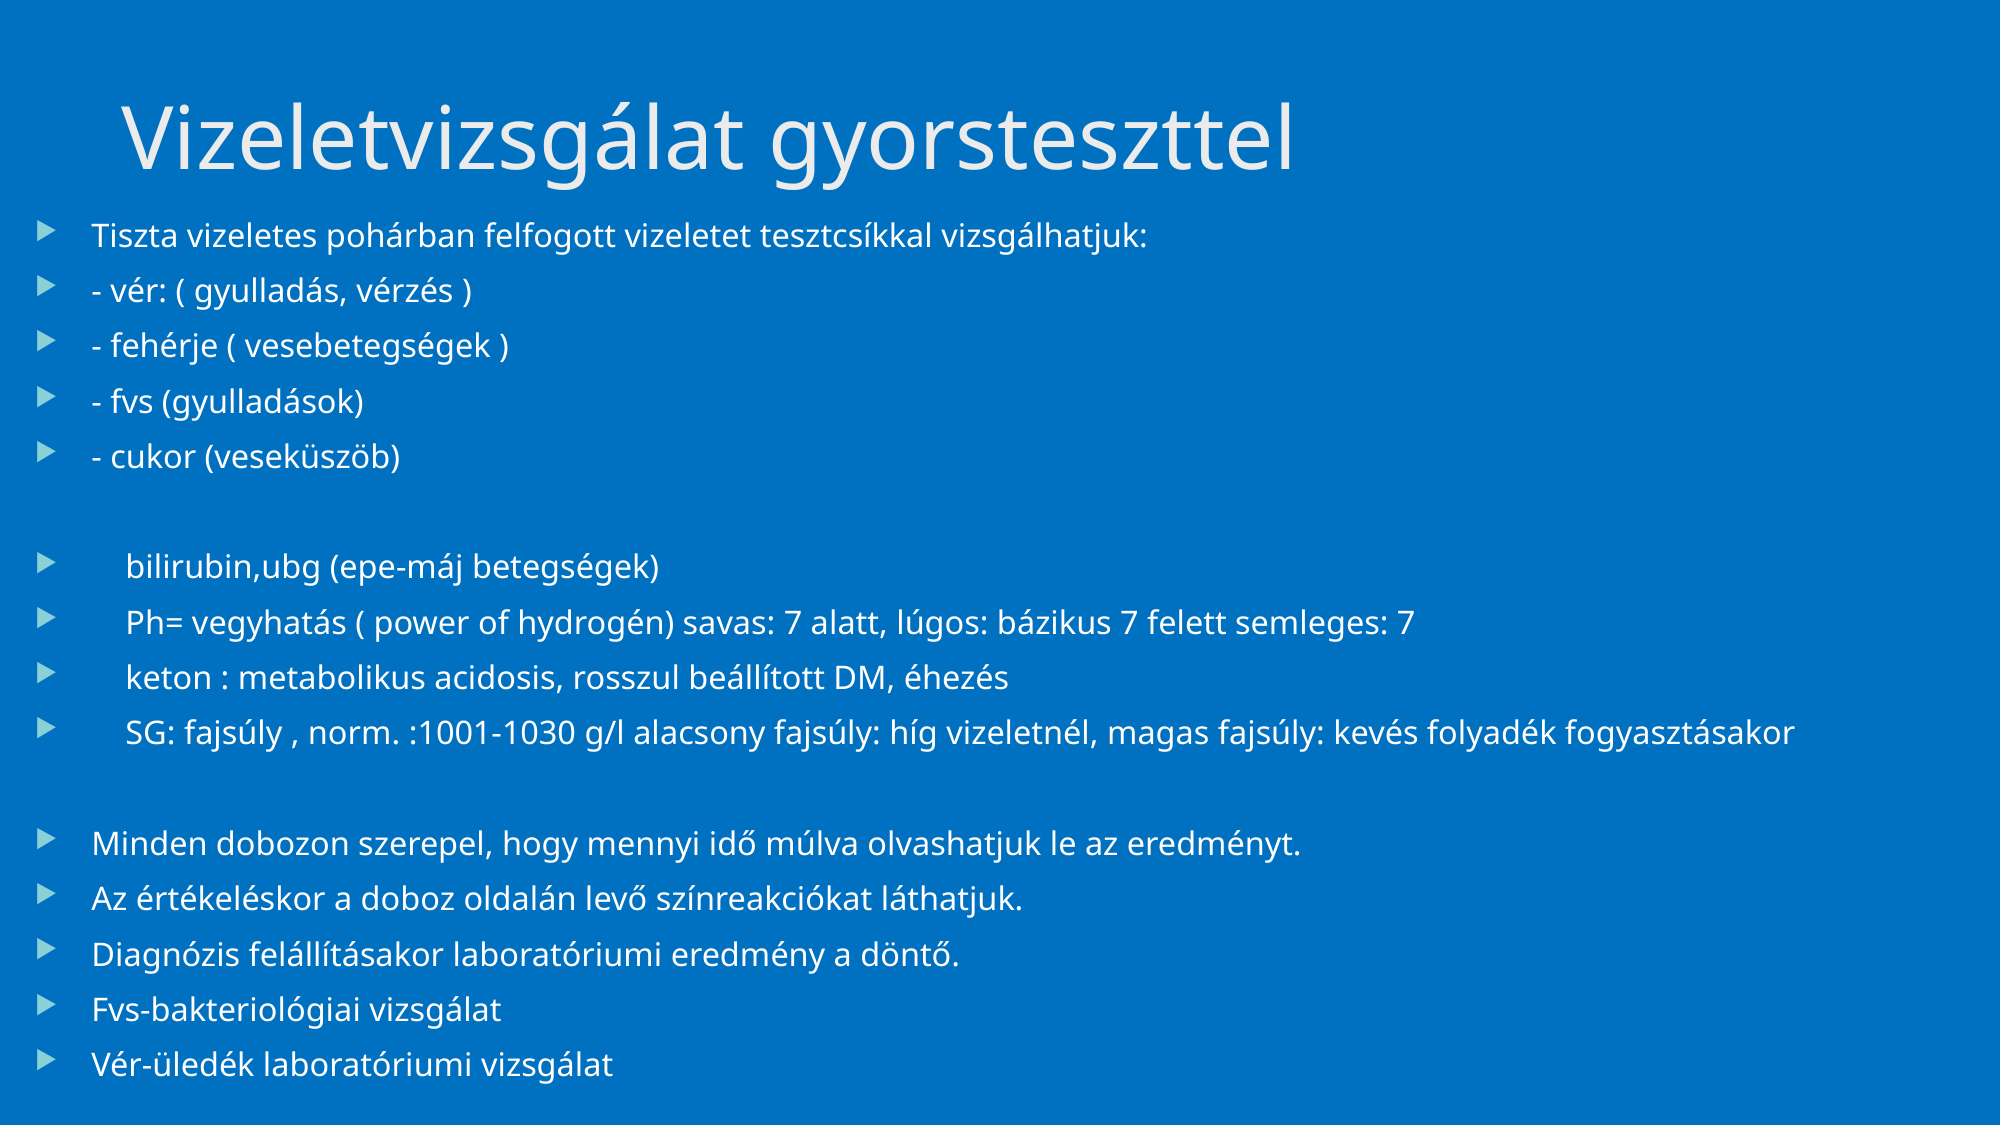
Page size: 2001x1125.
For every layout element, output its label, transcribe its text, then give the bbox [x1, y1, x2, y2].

title Vizeletvizsgálat gyorsteszttel [106, 74, 1649, 207]
list Tiszta vizeletes pohárban felfogott vizeletet tesztcsíkkal vizsgálhatjuk: - vér: ( gyulladás, vérzés ) - fehérje ( vesebetegségek ) - fvs (gyulladások) - cukor (veseküszöb) bilirubin,ubg (epe-máj betegségek) Ph= vegyhatás ( power of hydrogén) savas: 7 alatt, lúgos: bázikus 7 felett semleges: 7 keton : metabolikus acidosis, rosszul beállított DM, éhezés SG: fajsúly , norm. :1001-1030 g/l alacsony fajsúly: híg vizeletnél, magas fajsúly: kevés folyadék fogyasztásakor Minden dobozon szerepel, hogy mennyi idő múlva olvashatjuk le az eredményt. Az értékeléskor a doboz oldalán levő színreakciókat láthatjuk. Diagnózis felállításakor laboratóriumi eredmény a döntő. Fvs-bakteriológiai vizsgálat Vér-üledék laboratóriumi vizsgálat [19, 207, 1920, 1099]
